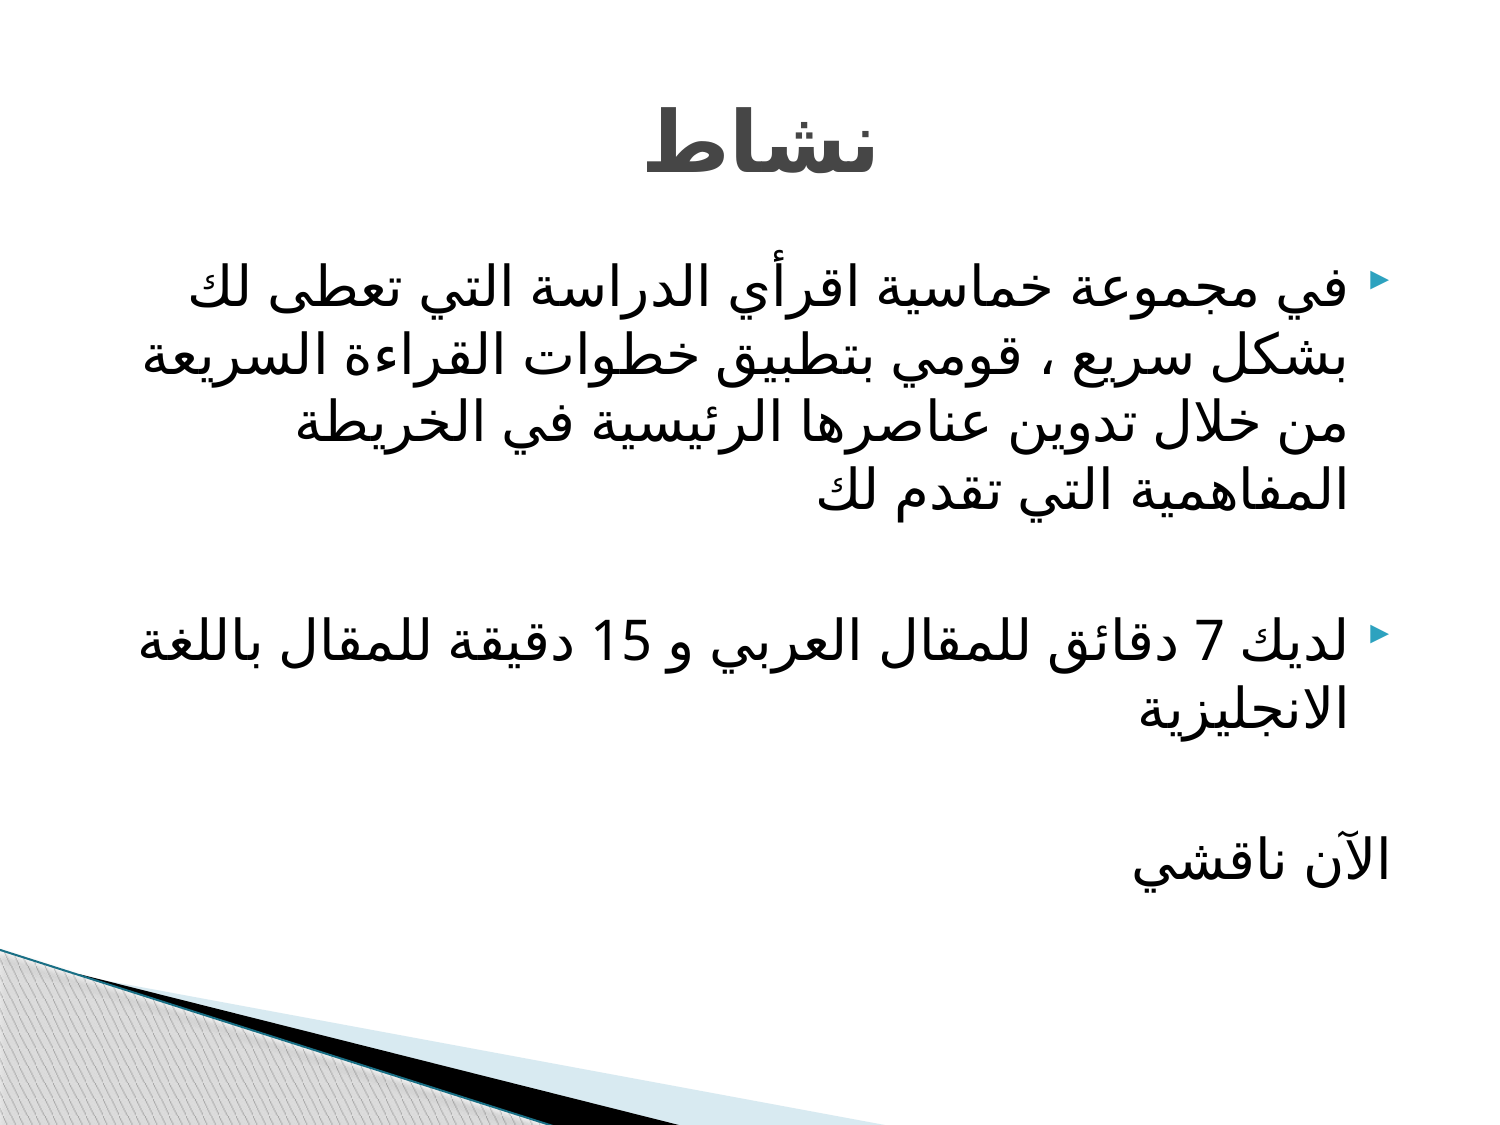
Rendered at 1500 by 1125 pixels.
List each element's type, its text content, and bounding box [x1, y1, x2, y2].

list في مجموعة خماسية اقرأي الدراسة التي تعطى لك بشكل سريع ، قومي بتطبيق خطوات القراءة السريعة من خلال تدوين عناصرها الرئيسية في الخريطة المفاهمية التي تقدم لك لديك 7 دقائق للمقال العربي و 15 دقيقة للمقال باللغة الانجليزية الآن ناقشي [75, 243, 1425, 986]
title نشاط [75, 45, 1425, 233]
